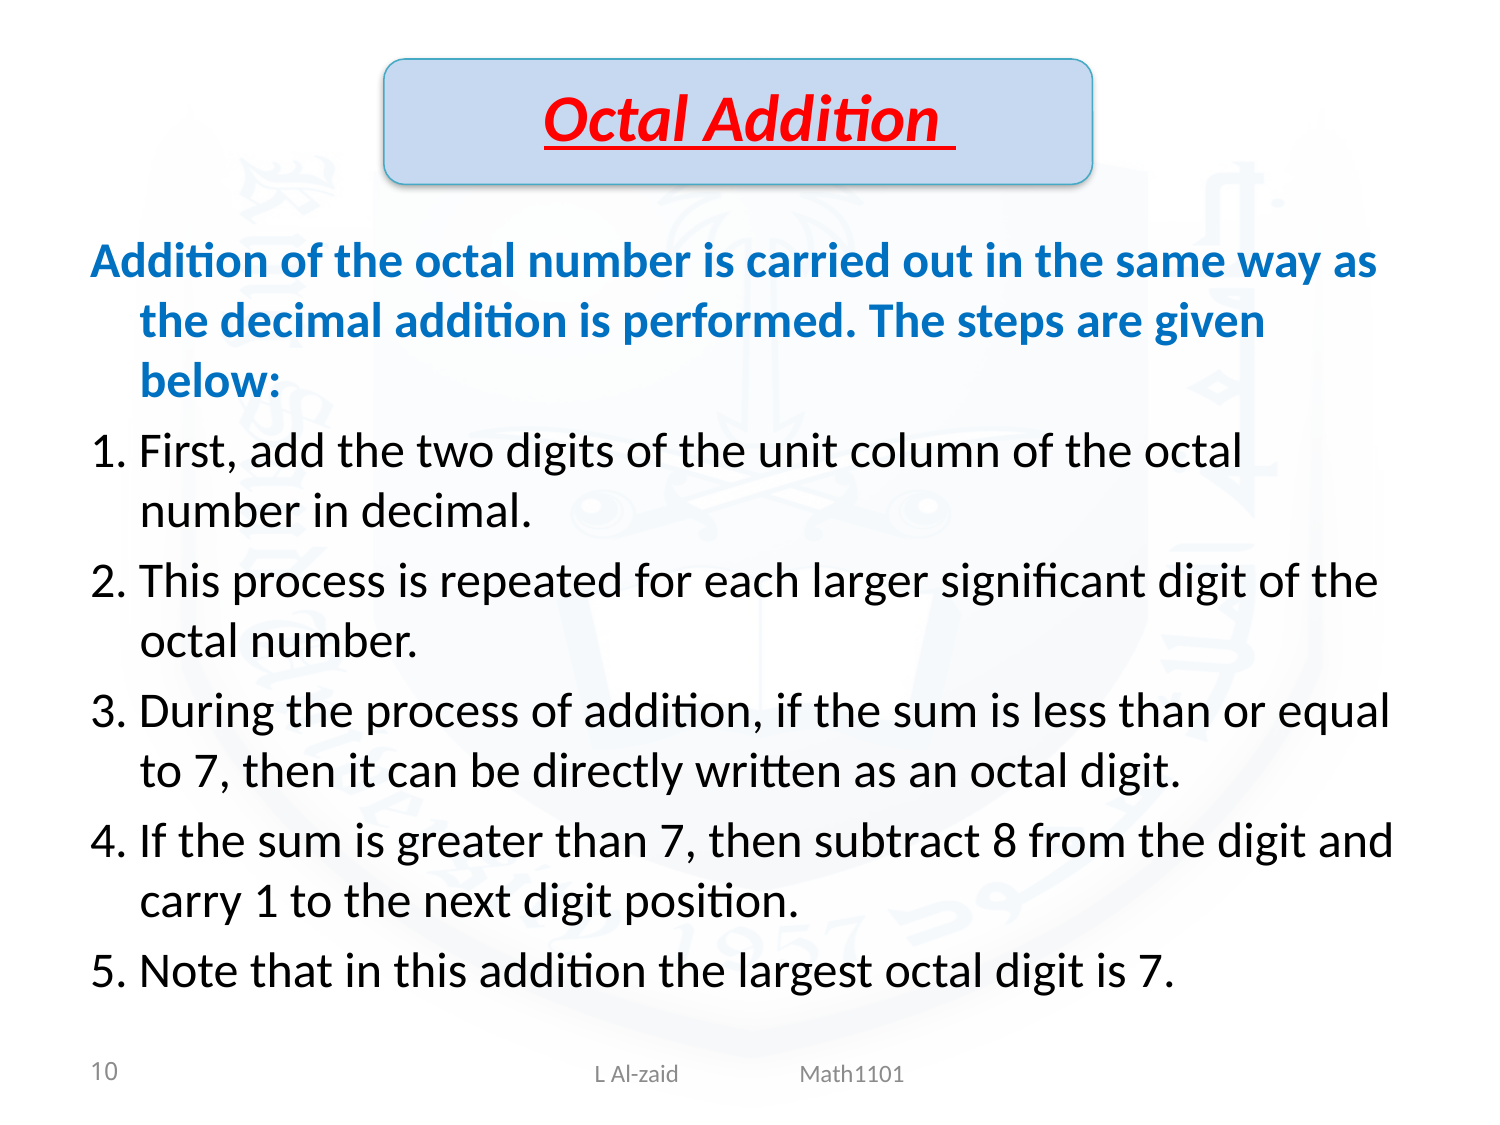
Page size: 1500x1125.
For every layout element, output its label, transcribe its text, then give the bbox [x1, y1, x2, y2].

slide_number 10 [75, 1042, 425, 1103]
title Octal Addition [75, 45, 1425, 185]
list Addition of the octal number is carried out in the same way as the decimal addition is performed. The steps are given below: 1. First, add the two digits of the unit column of the octal number in decimal. 2. This process is repeated for each larger significant digit of the octal number. 3. During the process of addition, if the sum is less than or equal to 7, then it can be directly written as an octal digit. 4. If the sum is greater than 7, then subtract 8 from the digit and carry 1 to the next digit position. 5. Note that in this addition the largest octal digit is 7. [75, 219, 1425, 1005]
footer L Al-zaid Math1101 [512, 1042, 988, 1103]
